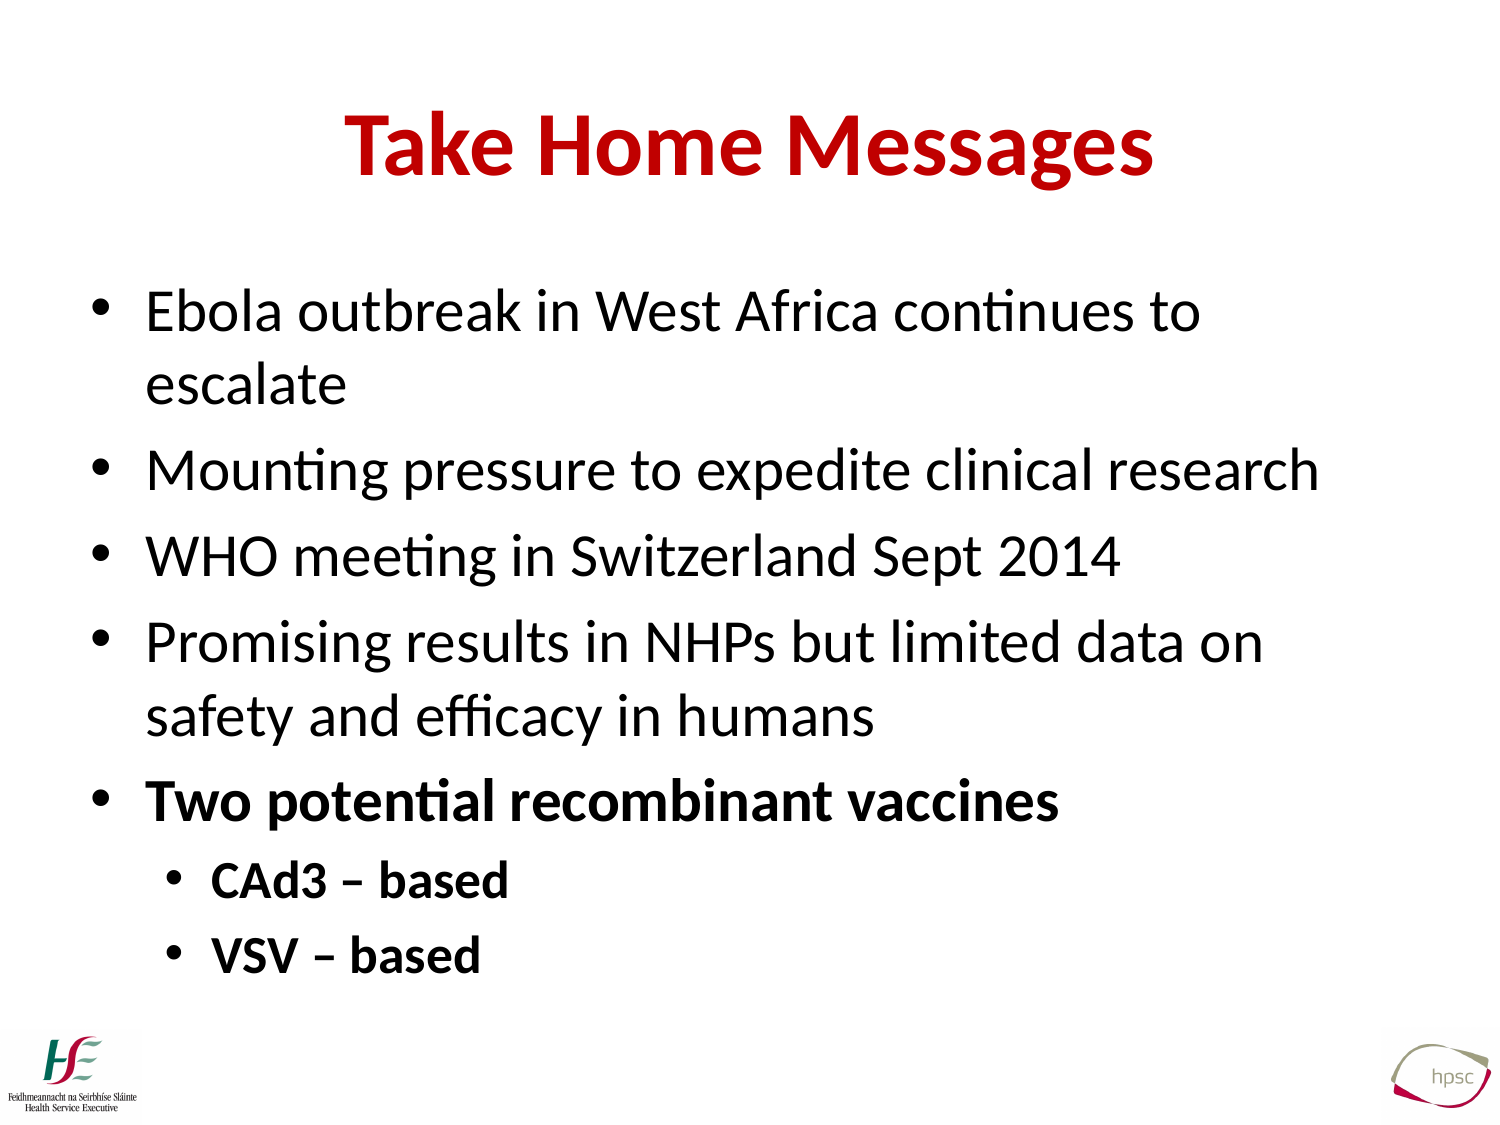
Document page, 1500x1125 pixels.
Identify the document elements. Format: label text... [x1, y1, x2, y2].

picture [1381, 1026, 1500, 1125]
list Ebola outbreak in West Africa continues to escalate Mounting pressure to expedite clinical research WHO meeting in Switzerland Sept 2014 Promising results in NHPs but limited data on safety and efficacy in humans Two potential recombinant vaccines CAd3 – based VSV – based [75, 262, 1425, 1005]
picture [0, 1029, 142, 1125]
title Take Home Messages [75, 45, 1425, 233]
